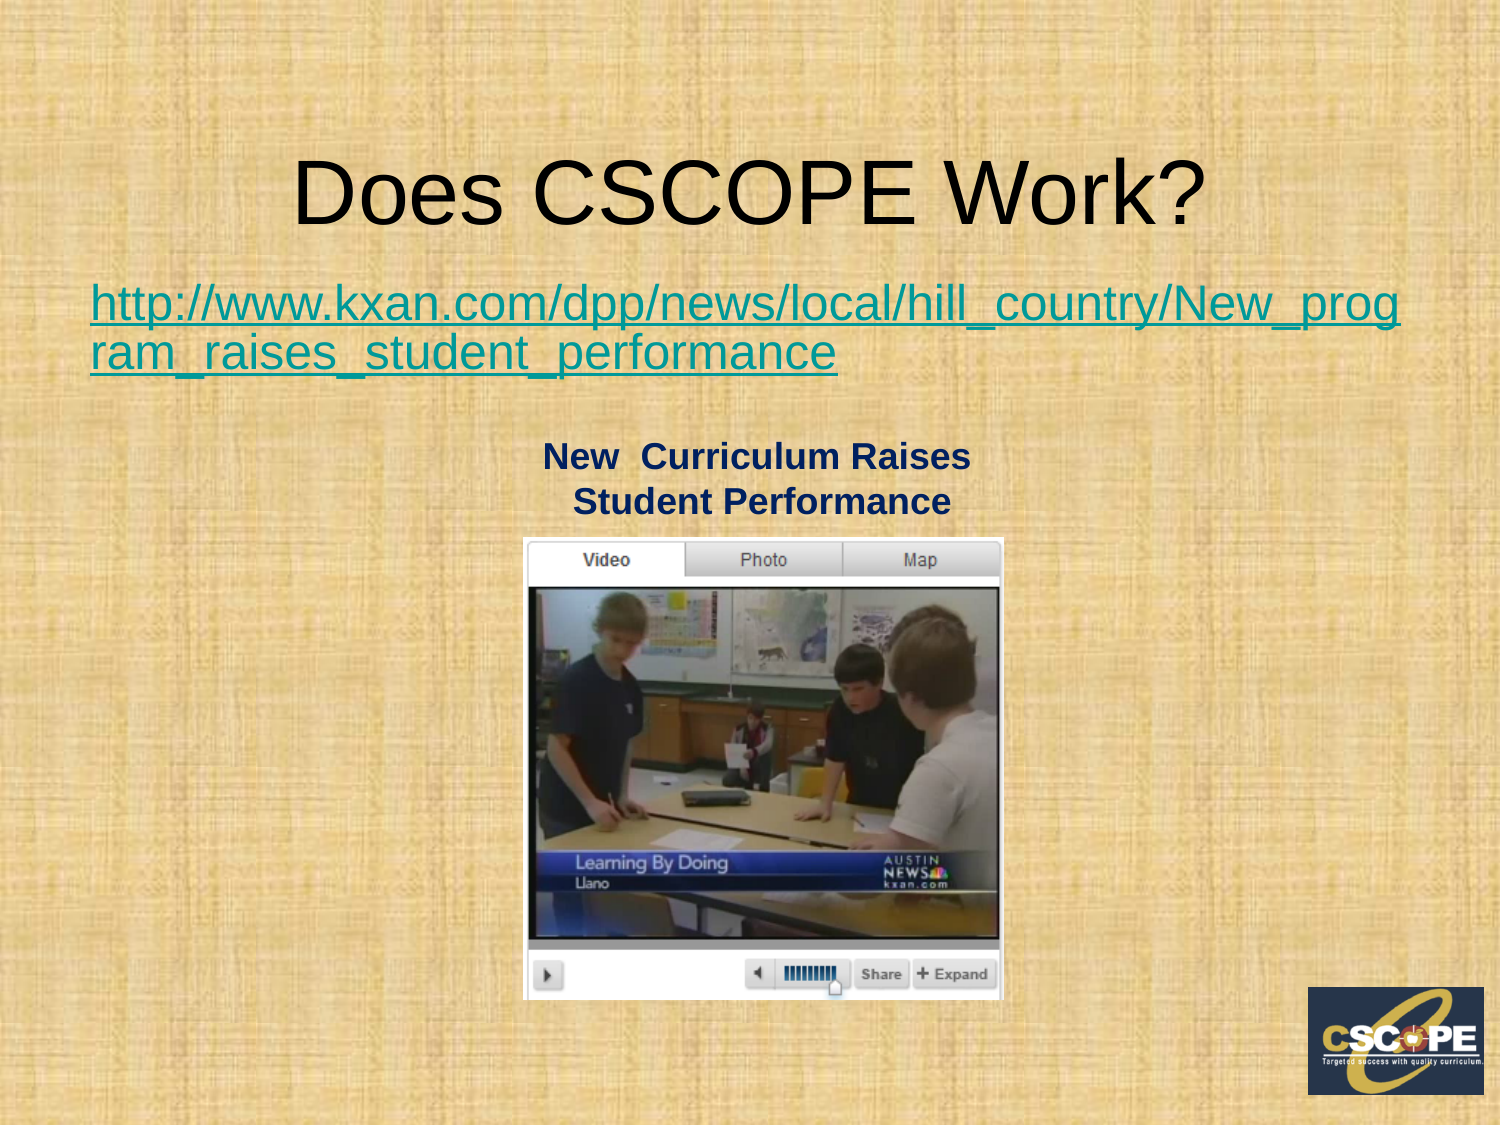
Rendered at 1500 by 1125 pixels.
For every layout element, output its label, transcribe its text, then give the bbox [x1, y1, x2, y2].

text_box New Curriculum Raises Student Performance [512, 424, 1013, 530]
title Does CSCOPE Work? [74, 94, 1426, 262]
picture [0, 0, 1500, 1125]
list http://www.kxan.com/dpp/news/local/hill_country/New_program_raises_student_performance [74, 262, 1426, 426]
